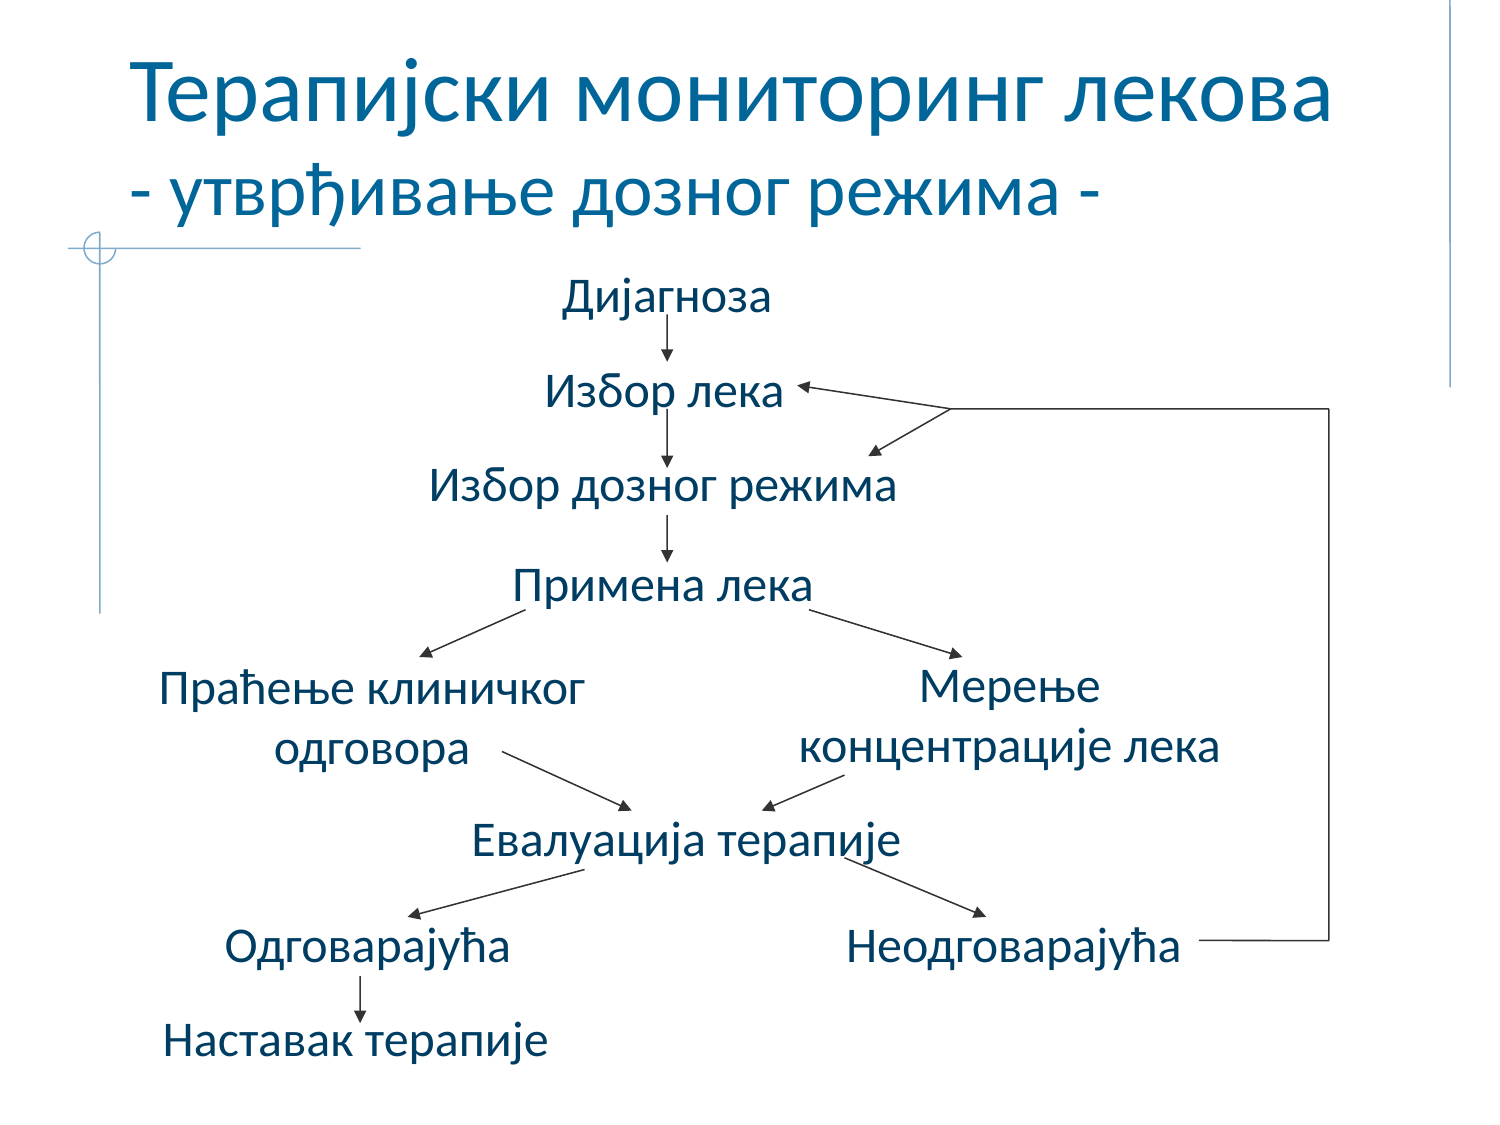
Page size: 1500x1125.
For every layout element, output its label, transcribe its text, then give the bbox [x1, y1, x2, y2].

text_box [419, 609, 526, 658]
text_box Наставак терапије [64, 999, 648, 1075]
text_box [353, 976, 367, 1024]
text_box Одговарајућа [76, 904, 659, 980]
text_box Избор дозног режима [372, 444, 955, 519]
text_box [761, 775, 845, 812]
text_box [809, 609, 963, 660]
text_box [661, 314, 674, 362]
title Терапијски мониторинг лекова - утврђивање дозног режима - [113, 49, 1436, 238]
text_box [501, 751, 632, 812]
text_box Мерење концентрације лека [761, 645, 1258, 780]
text_box Праћење клиничког одговора [123, 647, 621, 782]
text_box [797, 381, 950, 409]
text_box Евалуација терапије [395, 798, 978, 874]
text_box [844, 857, 987, 918]
text_box Дијагноза [513, 255, 821, 331]
text_box [868, 408, 951, 457]
text_box Избор лека [510, 349, 818, 425]
text_box [661, 408, 674, 468]
text_box [407, 869, 585, 920]
text_box [661, 515, 674, 563]
text_box Примена лека [372, 544, 955, 620]
text_box Неодговарајућа [722, 904, 1306, 980]
